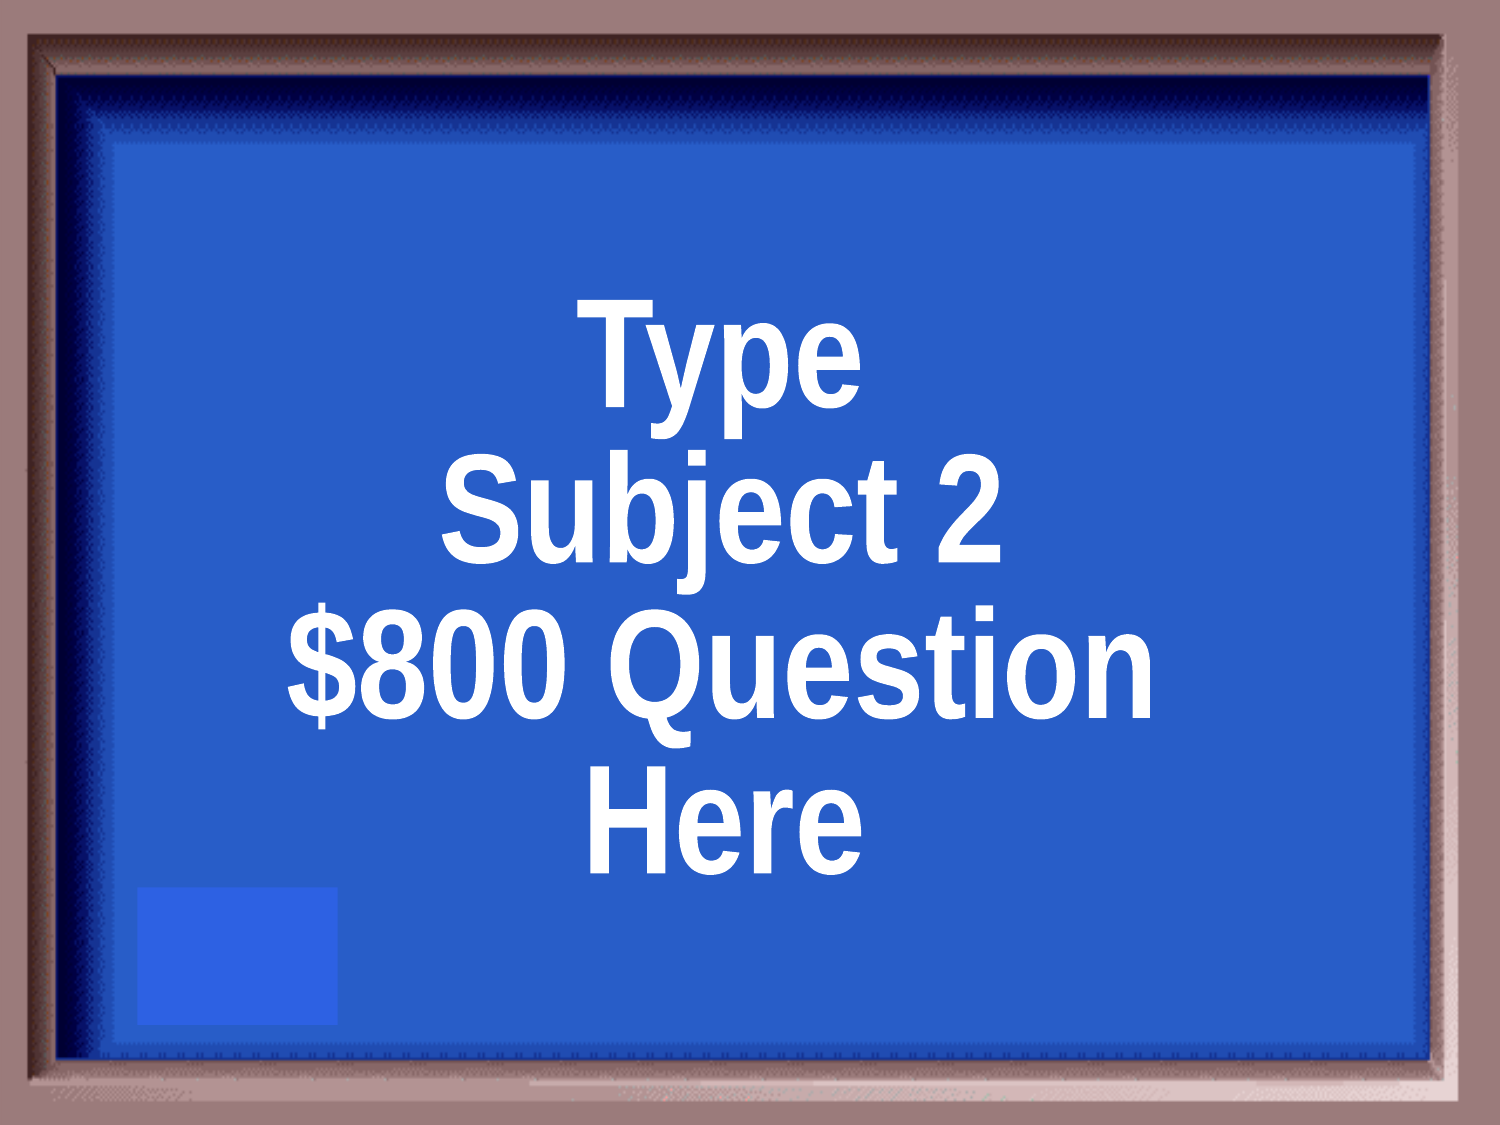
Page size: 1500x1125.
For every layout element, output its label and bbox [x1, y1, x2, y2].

picture [0, 0, 1500, 1125]
text_box [137, 887, 338, 1025]
